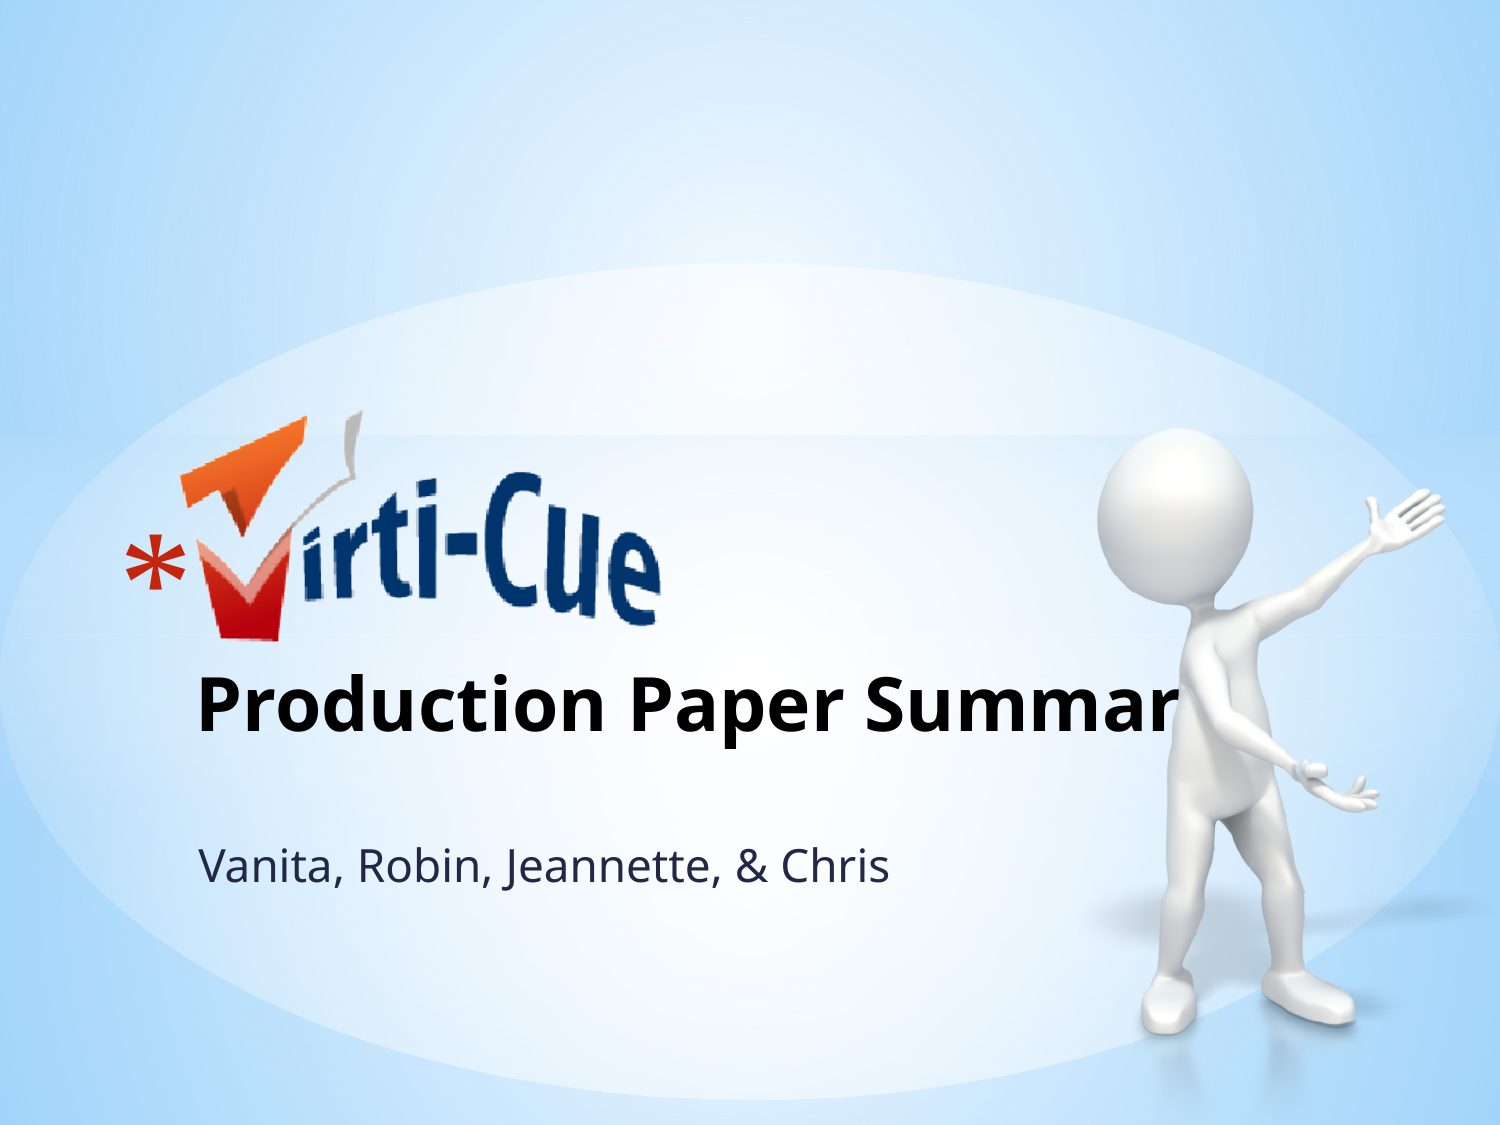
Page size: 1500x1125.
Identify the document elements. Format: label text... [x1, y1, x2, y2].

title Production Paper Summary [75, 513, 940, 808]
picture [143, 385, 718, 668]
picture [946, 368, 1500, 1125]
subtitle Vanita, Robin, Jeannette, & Chris [183, 828, 940, 974]
